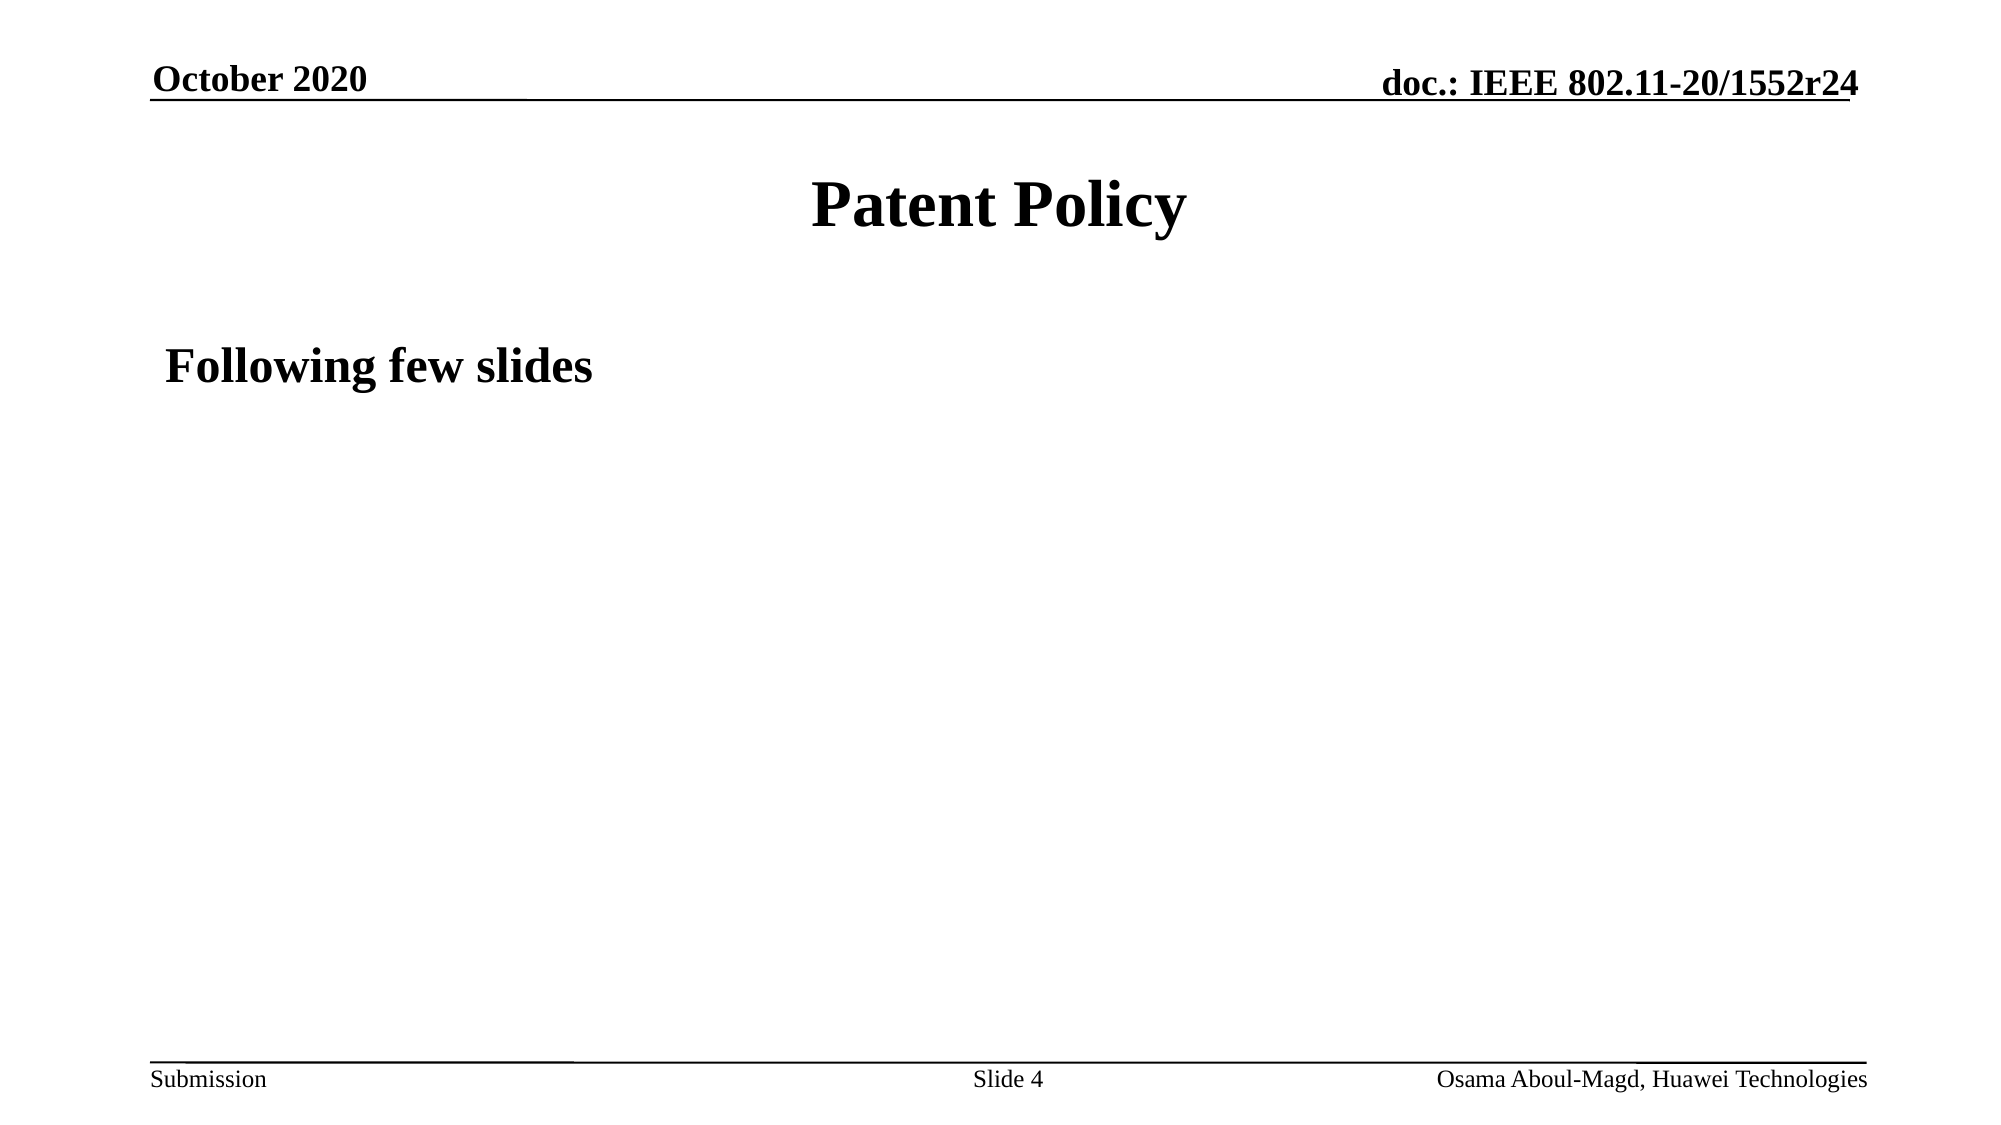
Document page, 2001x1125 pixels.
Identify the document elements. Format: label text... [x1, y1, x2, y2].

list Following few slides [149, 324, 1850, 1000]
slide_number Slide 4 [950, 1061, 1067, 1123]
title Patent Policy [149, 112, 1850, 288]
footer Osama Aboul-Magd, Huawei Technologies [1171, 1061, 1869, 1093]
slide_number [152, 54, 563, 100]
